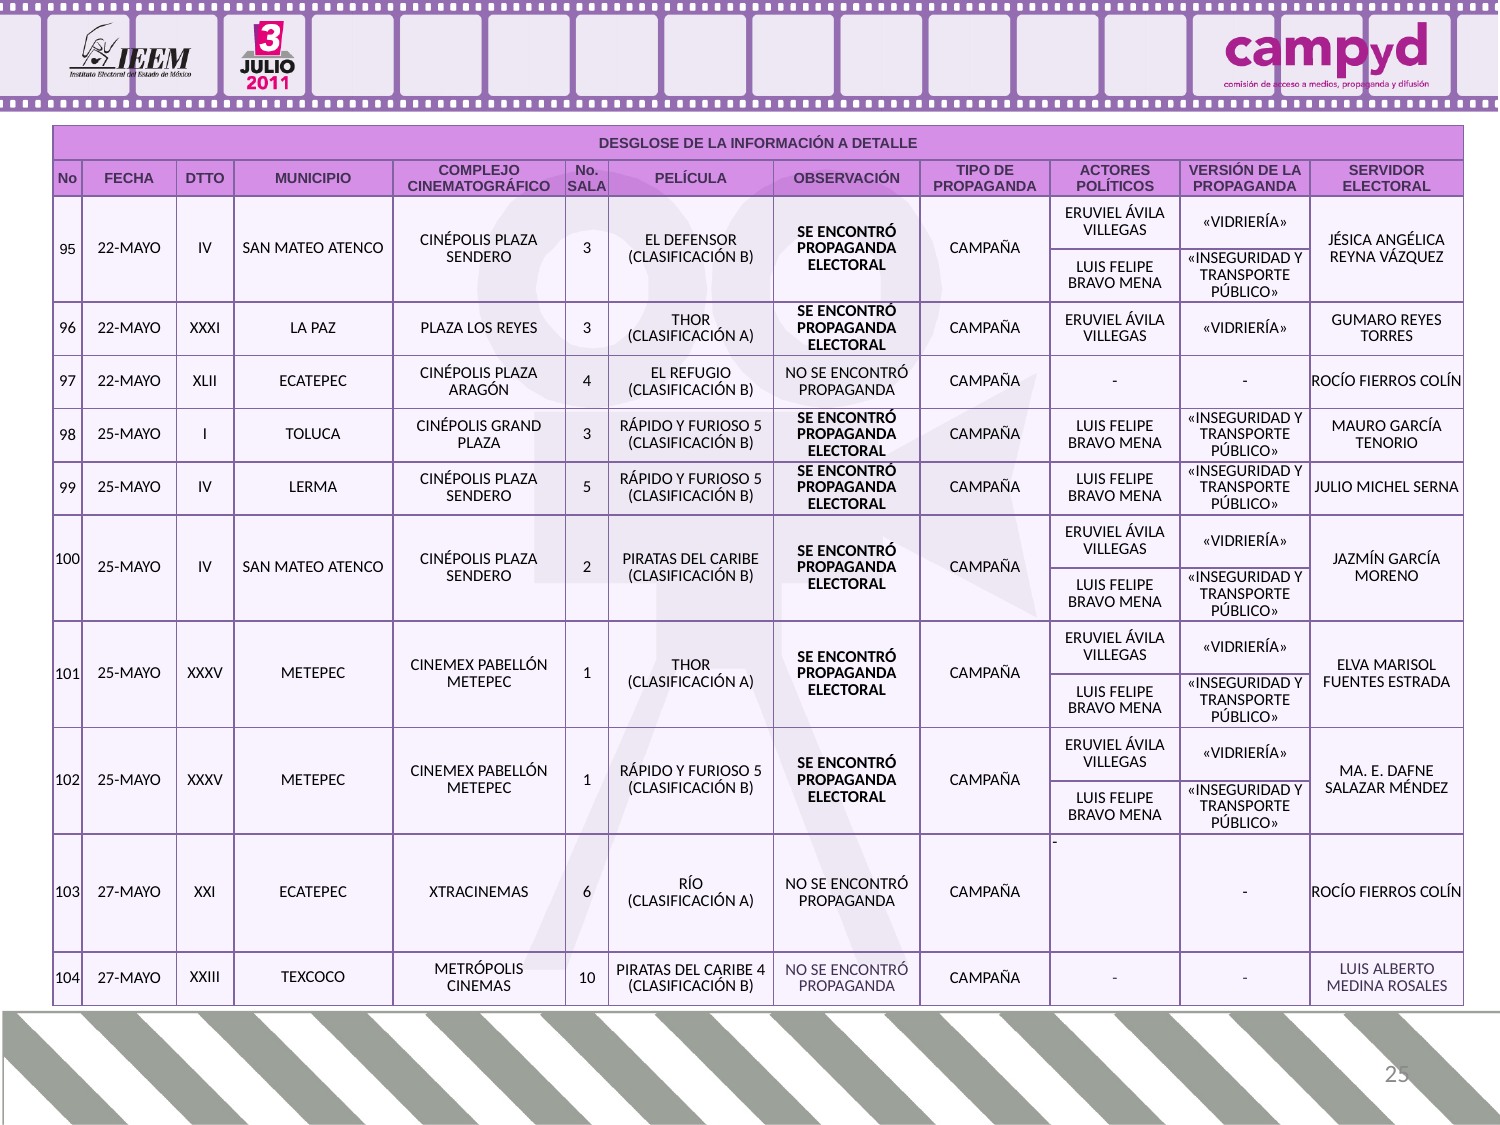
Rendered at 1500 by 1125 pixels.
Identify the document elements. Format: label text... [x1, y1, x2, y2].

table_cell - [1181, 953, 1309, 1005]
table_cell NO SE ENCONTRÓ PROPAGANDA [774, 835, 919, 951]
table_cell METRÓPOLIS CINEMAS [394, 953, 565, 1005]
table_cell CAMPAÑA [921, 356, 1049, 408]
table_cell RÁPIDO Y FURIOSO 5 (CLASIFICACIÓN B) [609, 728, 773, 833]
table_cell SE ENCONTRÓ PROPAGANDA ELECTORAL [774, 303, 919, 355]
table_cell RÍO (CLASIFICACIÓN A) [609, 835, 773, 951]
table_cell CAMPAÑA [921, 463, 1049, 514]
table_cell 27-MAYO [83, 835, 176, 951]
table_cell SAN MATEO ATENCO [235, 197, 392, 301]
table_cell FECHA [83, 161, 176, 195]
table_cell PIRATAS DEL CARIBE 4 (CLASIFICACIÓN B) [609, 953, 773, 1005]
table_cell 99 [54, 463, 81, 514]
table_cell «INSEGURIDAD Y TRANSPORTE PÚBLICO» [1181, 782, 1309, 833]
table_cell VERSIÓN DE LA PROPAGANDA [1181, 161, 1309, 195]
table_cell 25-MAYO [83, 409, 176, 461]
table_cell 101 [54, 622, 81, 727]
table_cell CAMPAÑA [921, 197, 1049, 301]
table_cell METEPEC [235, 728, 392, 833]
table_cell RÁPIDO Y FURIOSO 5 (CLASIFICACIÓN B) [609, 409, 773, 461]
table_cell MAURO GARCÍA TENORIO [1311, 409, 1463, 461]
table_cell LUIS FELIPE BRAVO MENA [1051, 250, 1179, 301]
table_cell SE ENCONTRÓ PROPAGANDA ELECTORAL [774, 622, 919, 727]
table_cell MA. E. DAFNE SALAZAR MÉNDEZ [1311, 728, 1463, 833]
table_cell CINÉPOLIS PLAZA SENDERO [394, 197, 565, 301]
table_cell 25-MAYO [83, 516, 176, 620]
table_cell LUIS FELIPE BRAVO MENA [1051, 569, 1179, 620]
table_cell ELVA MARISOL FUENTES ESTRADA [1311, 622, 1463, 727]
table_cell LA PAZ [235, 303, 392, 355]
table_cell 6 [566, 835, 608, 951]
table_cell CINEMEX PABELLÓN METEPEC [394, 622, 565, 727]
table_cell 95 [54, 197, 81, 301]
slide_number 25 [1074, 1042, 1425, 1103]
table_cell - [1051, 835, 1179, 951]
table_cell SERVIDOR ELECTORAL [1311, 161, 1463, 195]
table_cell 103 [54, 835, 81, 951]
table_cell 100 [54, 516, 81, 620]
table_cell XXXV [177, 622, 233, 727]
table_cell TIPO DE PROPAGANDA [921, 161, 1049, 195]
table_cell «VIDRIERÍA» [1181, 197, 1309, 248]
table_cell XXXV [177, 728, 233, 833]
table_cell 3 [566, 197, 608, 301]
table_cell SE ENCONTRÓ PROPAGANDA ELECTORAL [774, 463, 919, 514]
table_cell NO SE ENCONTRÓ PROPAGANDA [774, 356, 919, 408]
table_cell 10 [566, 953, 608, 1005]
table_cell OBSERVACIÓN [774, 161, 919, 195]
table_cell LUIS FELIPE BRAVO MENA [1051, 463, 1179, 514]
table_cell 25-MAYO [83, 622, 176, 727]
table_cell - [1051, 953, 1179, 1005]
table_cell EL DEFENSOR (CLASIFICACIÓN B) [609, 197, 773, 301]
table_cell MUNICIPIO [235, 161, 392, 195]
table_cell IV [177, 197, 233, 301]
table_cell CINEMEX PABELLÓN METEPEC [394, 728, 565, 833]
table_cell TEXCOCO [235, 953, 392, 1005]
table_cell METEPEC [235, 622, 392, 727]
table_cell 22-MAYO [83, 197, 176, 301]
table_cell LUIS FELIPE BRAVO MENA [1051, 409, 1179, 461]
table_cell - [1181, 356, 1309, 408]
table_cell 5 [566, 463, 608, 514]
table_cell EL REFUGIO (CLASIFICACIÓN B) [609, 356, 773, 408]
table_cell 22-MAYO [83, 356, 176, 408]
table_cell ROCÍO FIERROS COLÍN [1311, 356, 1463, 408]
table_cell 97 [54, 356, 81, 408]
table_cell SE ENCONTRÓ PROPAGANDA ELECTORAL [774, 728, 919, 833]
table_cell 25-MAYO [83, 728, 176, 833]
table_cell «INSEGURIDAD Y TRANSPORTE PÚBLICO» [1181, 463, 1309, 514]
table_cell GUMARO REYES TORRES [1311, 303, 1463, 355]
table_cell «INSEGURIDAD Y TRANSPORTE PÚBLICO» [1181, 569, 1309, 620]
table_cell NO SE ENCONTRÓ PROPAGANDA [774, 953, 919, 1005]
table_cell XTRACINEMAS [394, 835, 565, 951]
table_cell CAMPAÑA [921, 835, 1049, 951]
table_cell 102 [54, 728, 81, 833]
table_cell JAZMÍN GARCÍA MORENO [1311, 516, 1463, 620]
table_cell IV [177, 463, 233, 514]
table_cell «INSEGURIDAD Y TRANSPORTE PÚBLICO» [1181, 675, 1309, 727]
table_cell PLAZA LOS REYES [394, 303, 565, 355]
table_cell - [1181, 835, 1309, 951]
table_cell ERUVIEL ÁVILA VILLEGAS [1051, 728, 1179, 780]
table_cell CINÉPOLIS PLAZA SENDERO [394, 463, 565, 514]
table_cell ERUVIEL ÁVILA VILLEGAS [1051, 197, 1179, 248]
table_cell I [177, 409, 233, 461]
table_cell CAMPAÑA [921, 516, 1049, 620]
table_cell CAMPAÑA [921, 622, 1049, 727]
table_cell CAMPAÑA [921, 953, 1049, 1005]
table_cell 96 [54, 303, 81, 355]
table_cell SE ENCONTRÓ PROPAGANDA ELECTORAL [774, 516, 919, 620]
table_cell ECATEPEC [235, 835, 392, 951]
table_cell CINÉPOLIS GRAND PLAZA [394, 409, 565, 461]
table_cell 25-MAYO [83, 463, 176, 514]
table_cell ROCÍO FIERROS COLÍN [1311, 835, 1463, 951]
table_cell ERUVIEL ÁVILA VILLEGAS [1051, 303, 1179, 355]
table_cell SE ENCONTRÓ PROPAGANDA ELECTORAL [774, 197, 919, 301]
table_cell - [1051, 356, 1179, 408]
table_cell LUIS FELIPE BRAVO MENA [1051, 782, 1179, 833]
table_cell RÁPIDO Y FURIOSO 5 (CLASIFICACIÓN B) [609, 463, 773, 514]
table_cell 3 [566, 409, 608, 461]
table_cell XLII [177, 356, 233, 408]
table_cell XXI [177, 835, 233, 951]
table_cell 22-MAYO [83, 303, 176, 355]
table_cell XXIII [177, 953, 233, 1005]
table_cell «VIDRIERÍA» [1181, 728, 1309, 780]
table_cell LUIS ALBERTO MEDINA ROSALES [1311, 953, 1463, 1005]
table_cell XXXI [177, 303, 233, 355]
table_cell No [54, 161, 81, 195]
table_cell 98 [54, 409, 81, 461]
table_cell CINÉPOLIS PLAZA SENDERO [394, 516, 565, 620]
table_cell CAMPAÑA [921, 303, 1049, 355]
table_cell CINÉPOLIS PLAZA ARAGÓN [394, 356, 565, 408]
table_cell PIRATAS DEL CARIBE (CLASIFICACIÓN B) [609, 516, 773, 620]
table_cell «VIDRIERÍA» [1181, 303, 1309, 355]
table_cell ECATEPEC [235, 356, 392, 408]
table_cell 1 [566, 728, 608, 833]
table_cell PELÍCULA [609, 161, 773, 195]
picture [0, 0, 1500, 1125]
table_cell THOR (CLASIFICACIÓN A) [609, 622, 773, 727]
table_cell 3 [566, 303, 608, 355]
table_cell 4 [566, 356, 608, 408]
table_cell THOR (CLASIFICACIÓN A) [609, 303, 773, 355]
table_cell TOLUCA [235, 409, 392, 461]
table_cell LERMA [235, 463, 392, 514]
table_cell «VIDRIERÍA» [1181, 622, 1309, 673]
table_cell «INSEGURIDAD Y TRANSPORTE PÚBLICO» [1181, 409, 1309, 461]
table_cell ERUVIEL ÁVILA VILLEGAS [1051, 622, 1179, 673]
table_cell SE ENCONTRÓ PROPAGANDA ELECTORAL [774, 409, 919, 461]
table_cell «INSEGURIDAD Y TRANSPORTE PÚBLICO» [1181, 250, 1309, 301]
table_cell JÉSICA ANGÉLICA REYNA VÁZQUEZ [1311, 197, 1463, 301]
table_cell No. SALA [566, 161, 608, 195]
table_header DESGLOSE DE LA INFORMACIÓN A DETALLE [54, 126, 1463, 159]
table_cell LUIS FELIPE BRAVO MENA [1051, 675, 1179, 727]
table_cell «VIDRIERÍA» [1181, 516, 1309, 567]
table_cell JULIO MICHEL SERNA [1311, 463, 1463, 514]
table_cell SAN MATEO ATENCO [235, 516, 392, 620]
table_cell CAMPAÑA [921, 409, 1049, 461]
table_cell CAMPAÑA [921, 728, 1049, 833]
table_cell ERUVIEL ÁVILA VILLEGAS [1051, 516, 1179, 567]
table_cell DTTO [177, 161, 233, 195]
table_cell 2 [566, 516, 608, 620]
table_cell COMPLEJO CINEMATOGRÁFICO [394, 161, 565, 195]
table_cell ACTORES POLÍTICOS [1051, 161, 1179, 195]
table_cell IV [177, 516, 233, 620]
table_cell 27-MAYO [83, 953, 176, 1005]
table_cell 1 [566, 622, 608, 727]
table_cell 104 [54, 953, 81, 1005]
